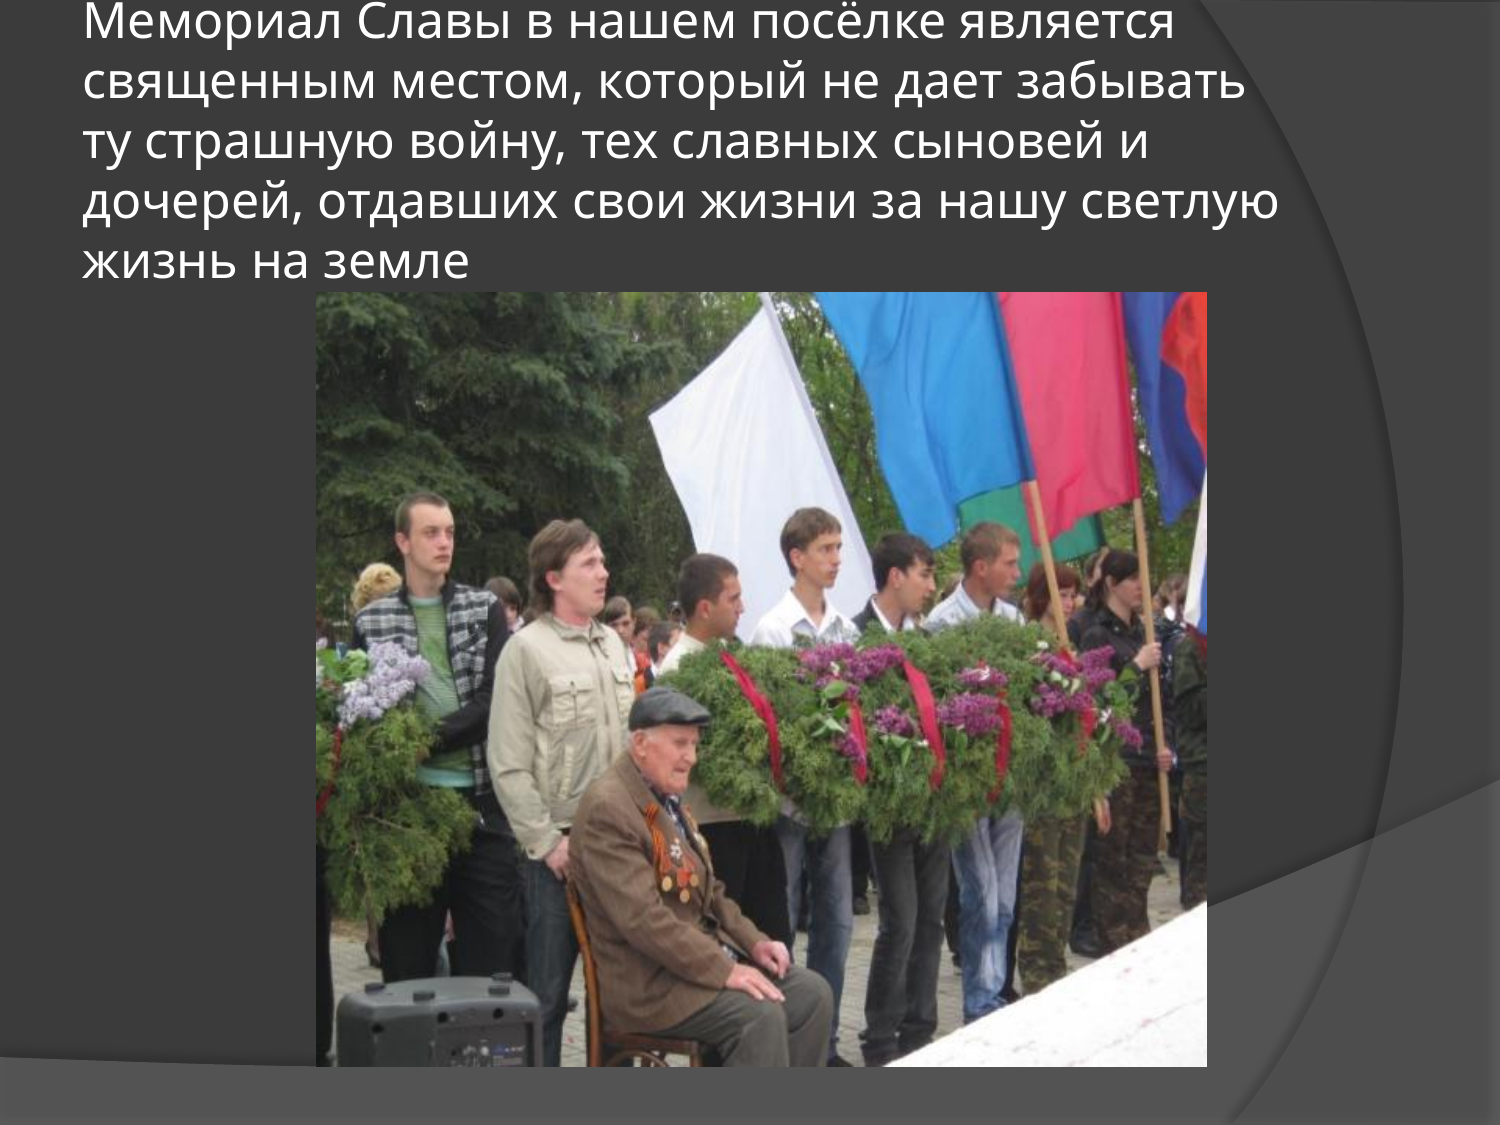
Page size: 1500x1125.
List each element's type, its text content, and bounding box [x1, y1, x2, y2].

picture [316, 292, 1208, 1067]
title Мемориал Славы в нашем посёлке является священным местом, который не дает забывать ту страшную войну, тех славных сыновей и дочерей, отдавших свои жизни за нашу светлую жизнь на земле [75, 45, 1301, 233]
